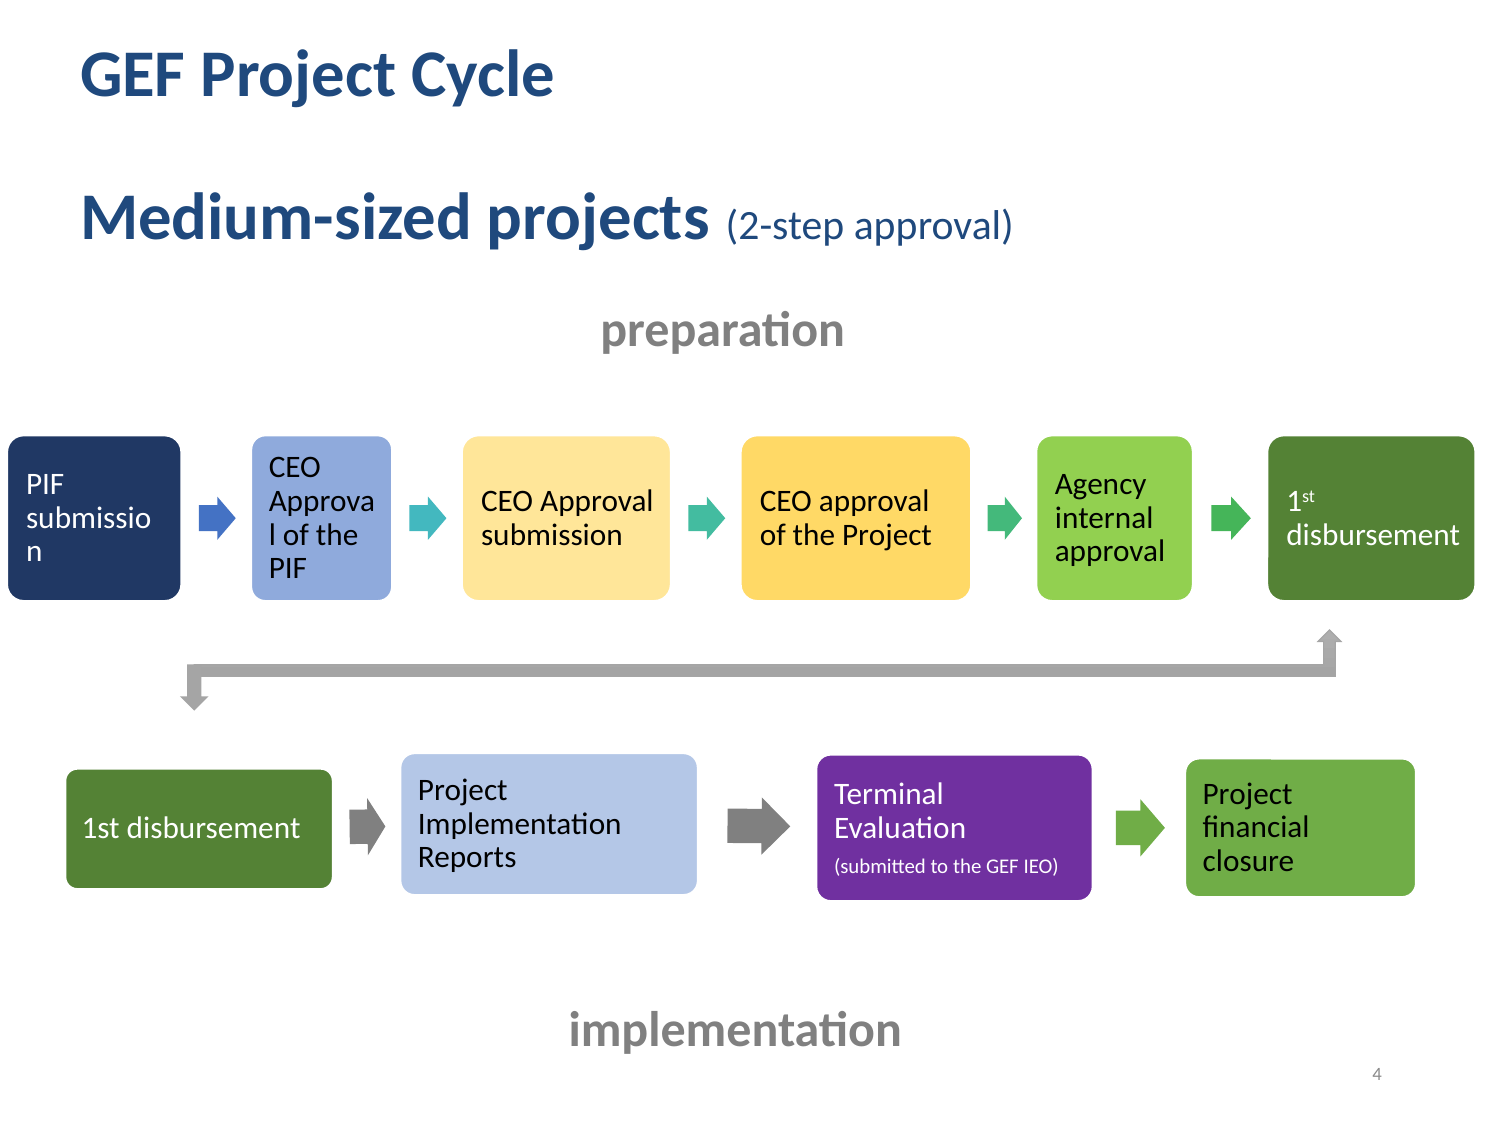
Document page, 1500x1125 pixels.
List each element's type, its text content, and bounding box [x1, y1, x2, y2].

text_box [179, 629, 1342, 711]
slide_number 4 [1059, 1042, 1397, 1103]
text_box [5, 424, 1477, 612]
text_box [65, 745, 1418, 911]
text_box preparation [585, 289, 1015, 365]
title GEF Project Cycle Medium-sized projects (2-step approval) [65, 31, 1038, 262]
text_box implementation [553, 989, 929, 1064]
